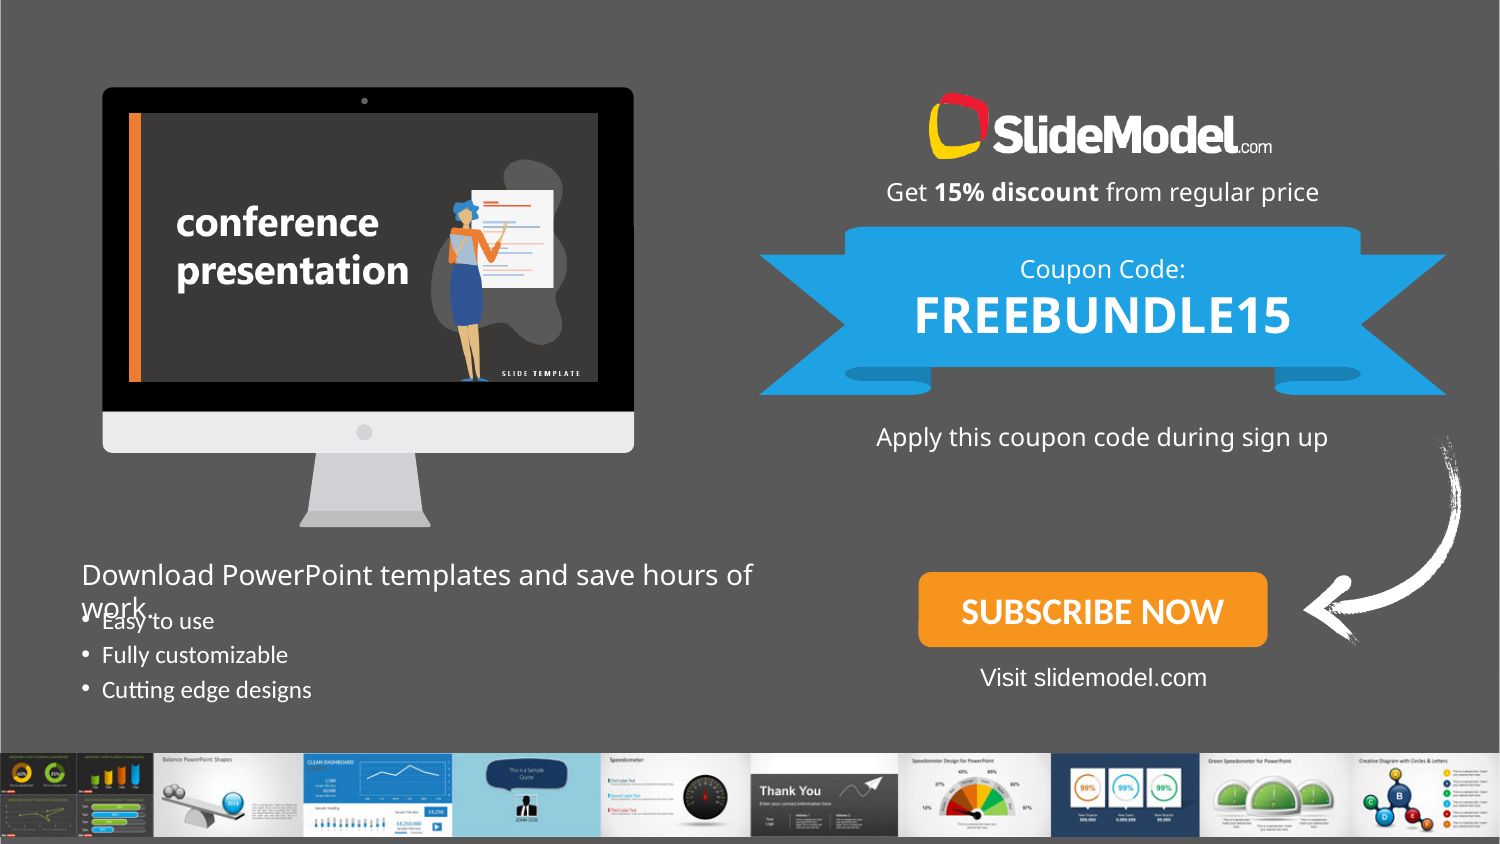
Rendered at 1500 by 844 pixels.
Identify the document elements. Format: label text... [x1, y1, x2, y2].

text_box Apply this coupon code during sign up [847, 413, 1359, 459]
text_box Download PowerPoint templates and save hours of work. [66, 549, 794, 632]
picture [129, 112, 599, 382]
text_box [102, 87, 635, 528]
text_box [0, 0, 1500, 752]
text_box [757, 224, 1449, 397]
text_box Easy to use Fully customizable Cutting edge designs [66, 632, 647, 711]
text_box Visit slidemodel.com [935, 655, 1253, 697]
text_box SUBSCRIBE NOW [916, 569, 1270, 650]
picture [928, 93, 1272, 160]
text_box [1302, 435, 1462, 646]
text_box Get 15% discount from regular price [793, 168, 1413, 214]
text_box Coupon Code: FREEBUNDLE15 [880, 246, 1326, 352]
picture [0, 752, 1500, 837]
